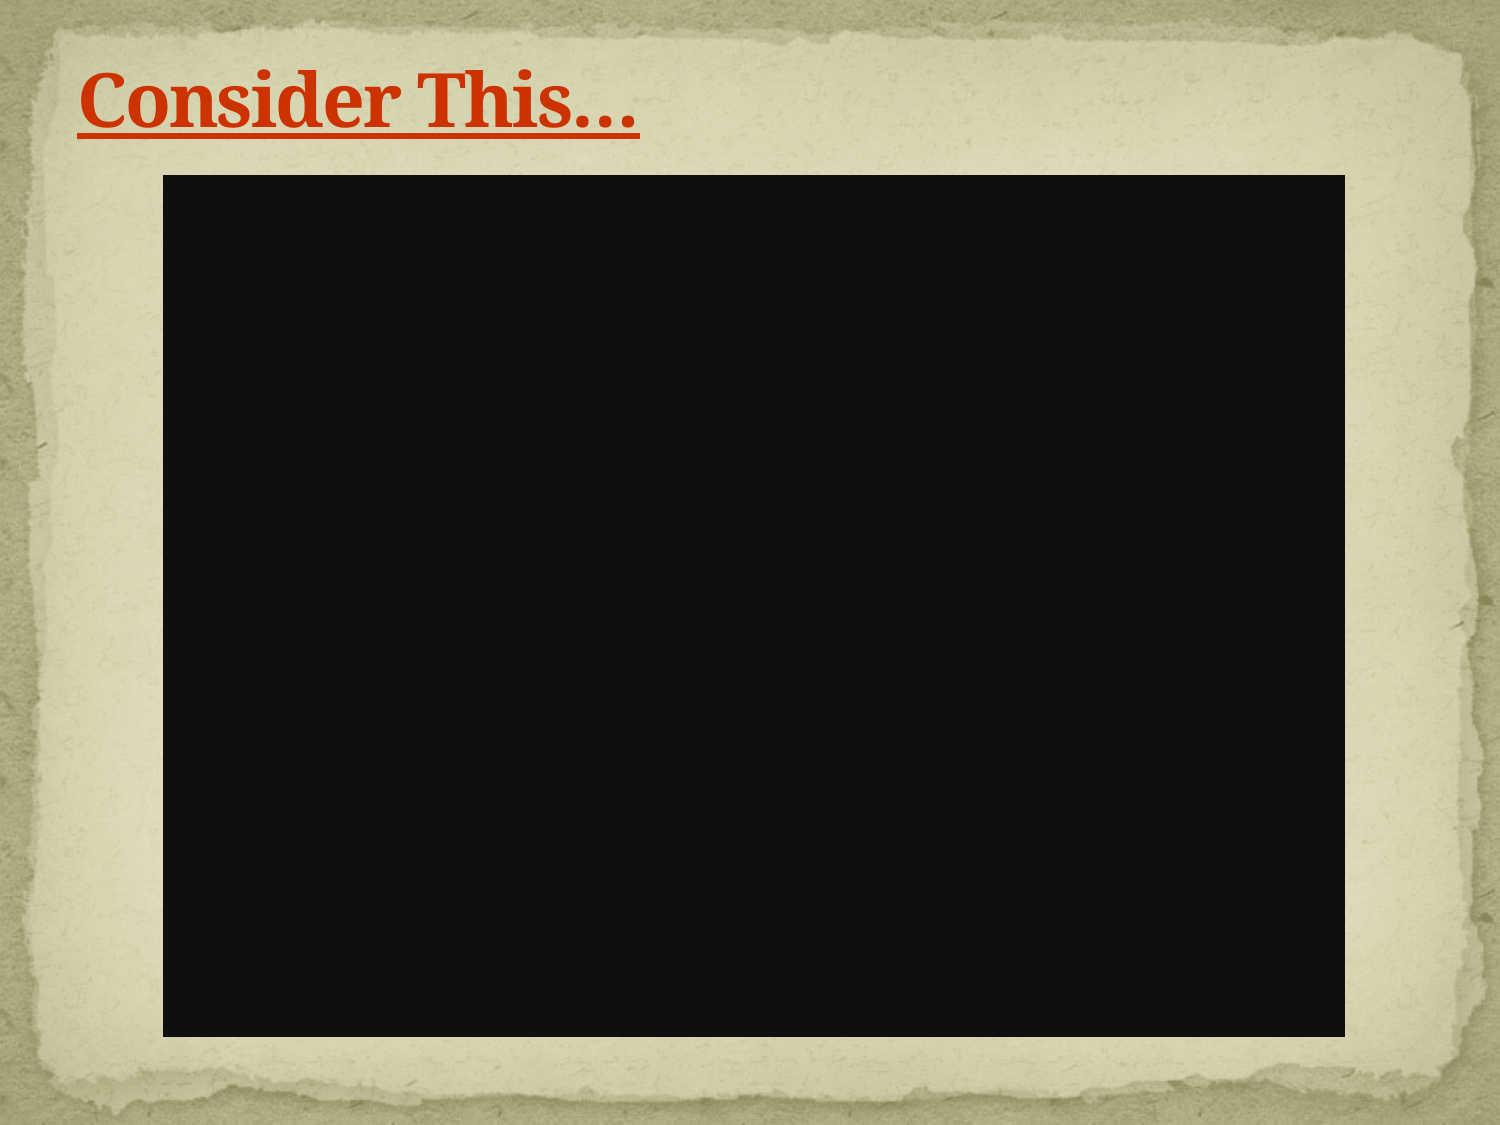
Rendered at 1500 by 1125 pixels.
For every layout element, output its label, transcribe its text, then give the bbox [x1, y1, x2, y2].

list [165, 177, 1344, 1036]
text_box Consider This… [62, 37, 1438, 150]
